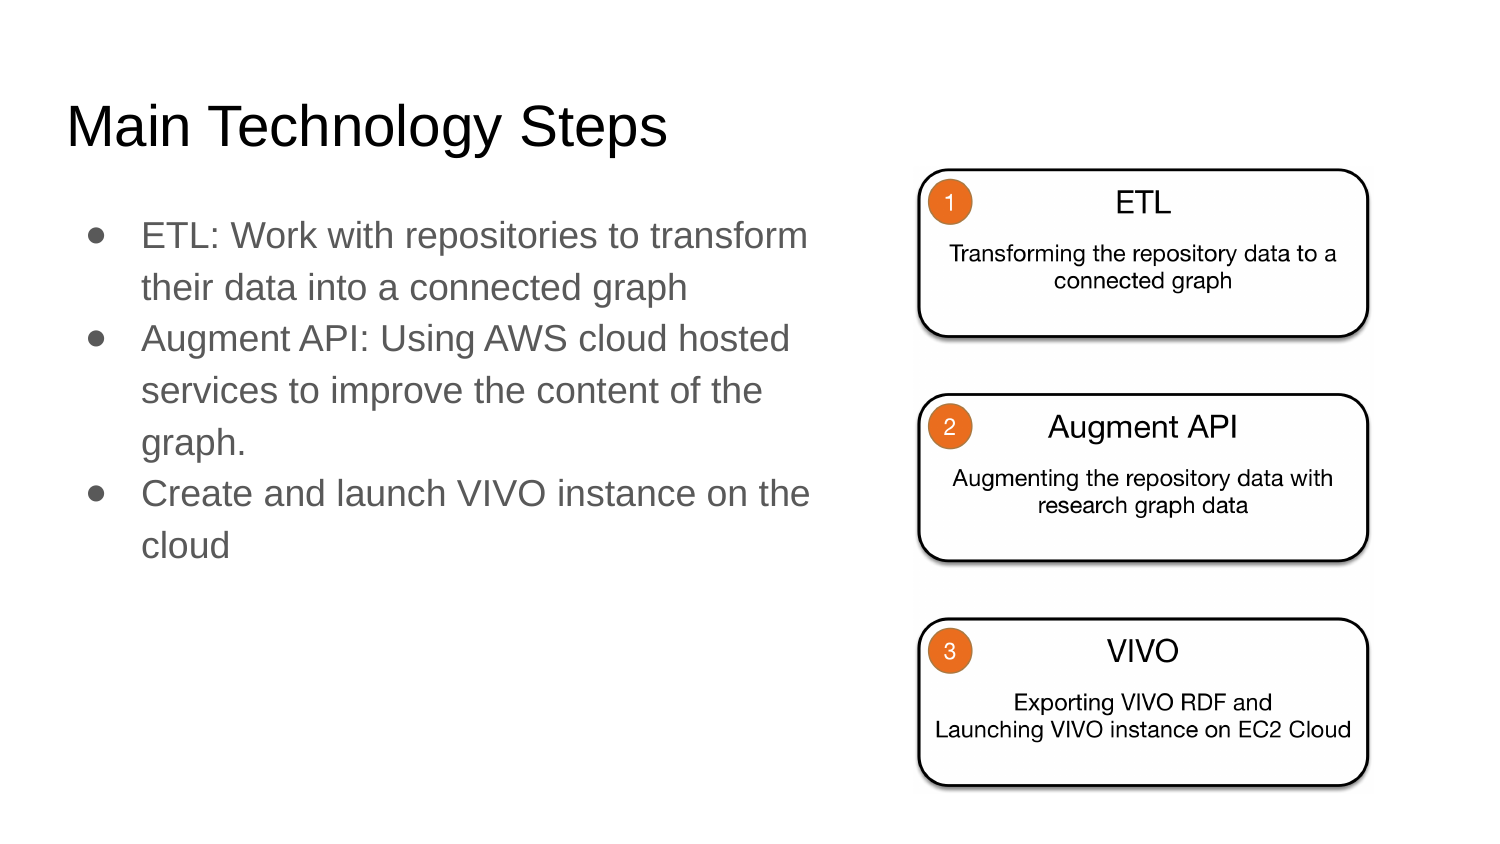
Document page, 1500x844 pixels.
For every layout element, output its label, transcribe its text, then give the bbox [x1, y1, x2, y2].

list ETL: Work with repositories to transform their data into a connected graph Augment API: Using AWS cloud hosted services to improve the content of the graph. Create and launch VIVO instance on the cloud [51, 189, 866, 750]
picture [913, 166, 1374, 794]
title Main Technology Steps [51, 72, 1449, 167]
